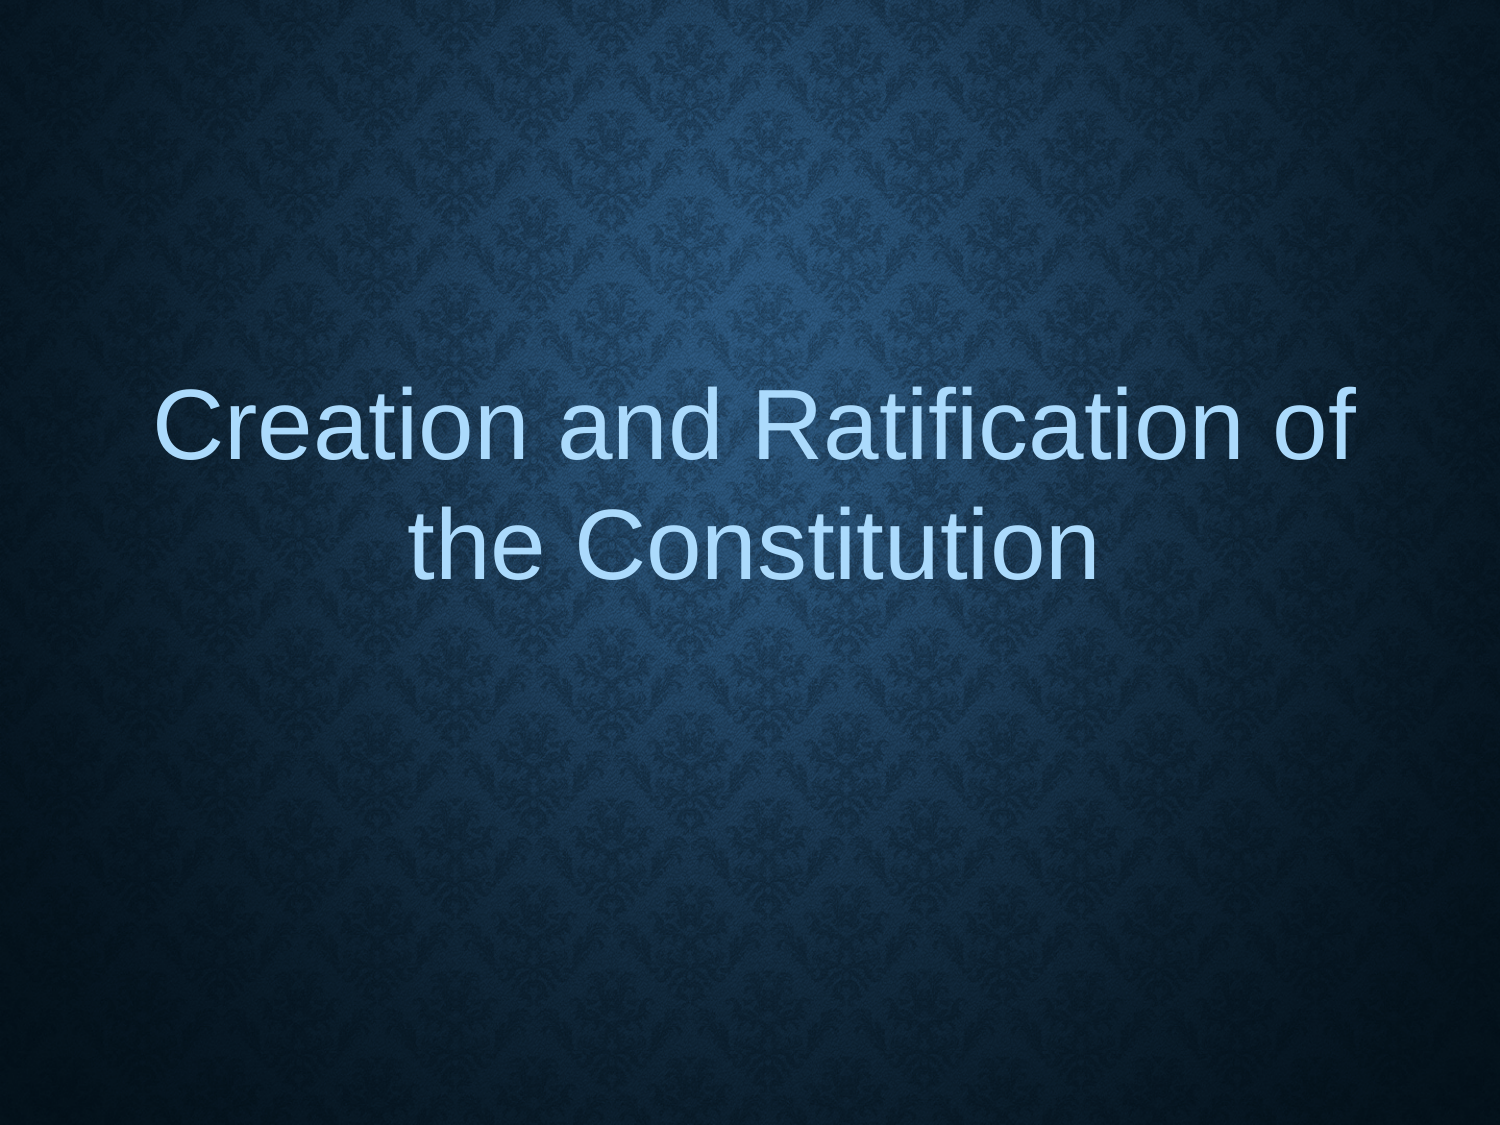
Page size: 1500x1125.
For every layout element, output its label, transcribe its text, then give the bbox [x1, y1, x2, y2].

title Creation and Ratification of the Constitution [117, 359, 1393, 601]
